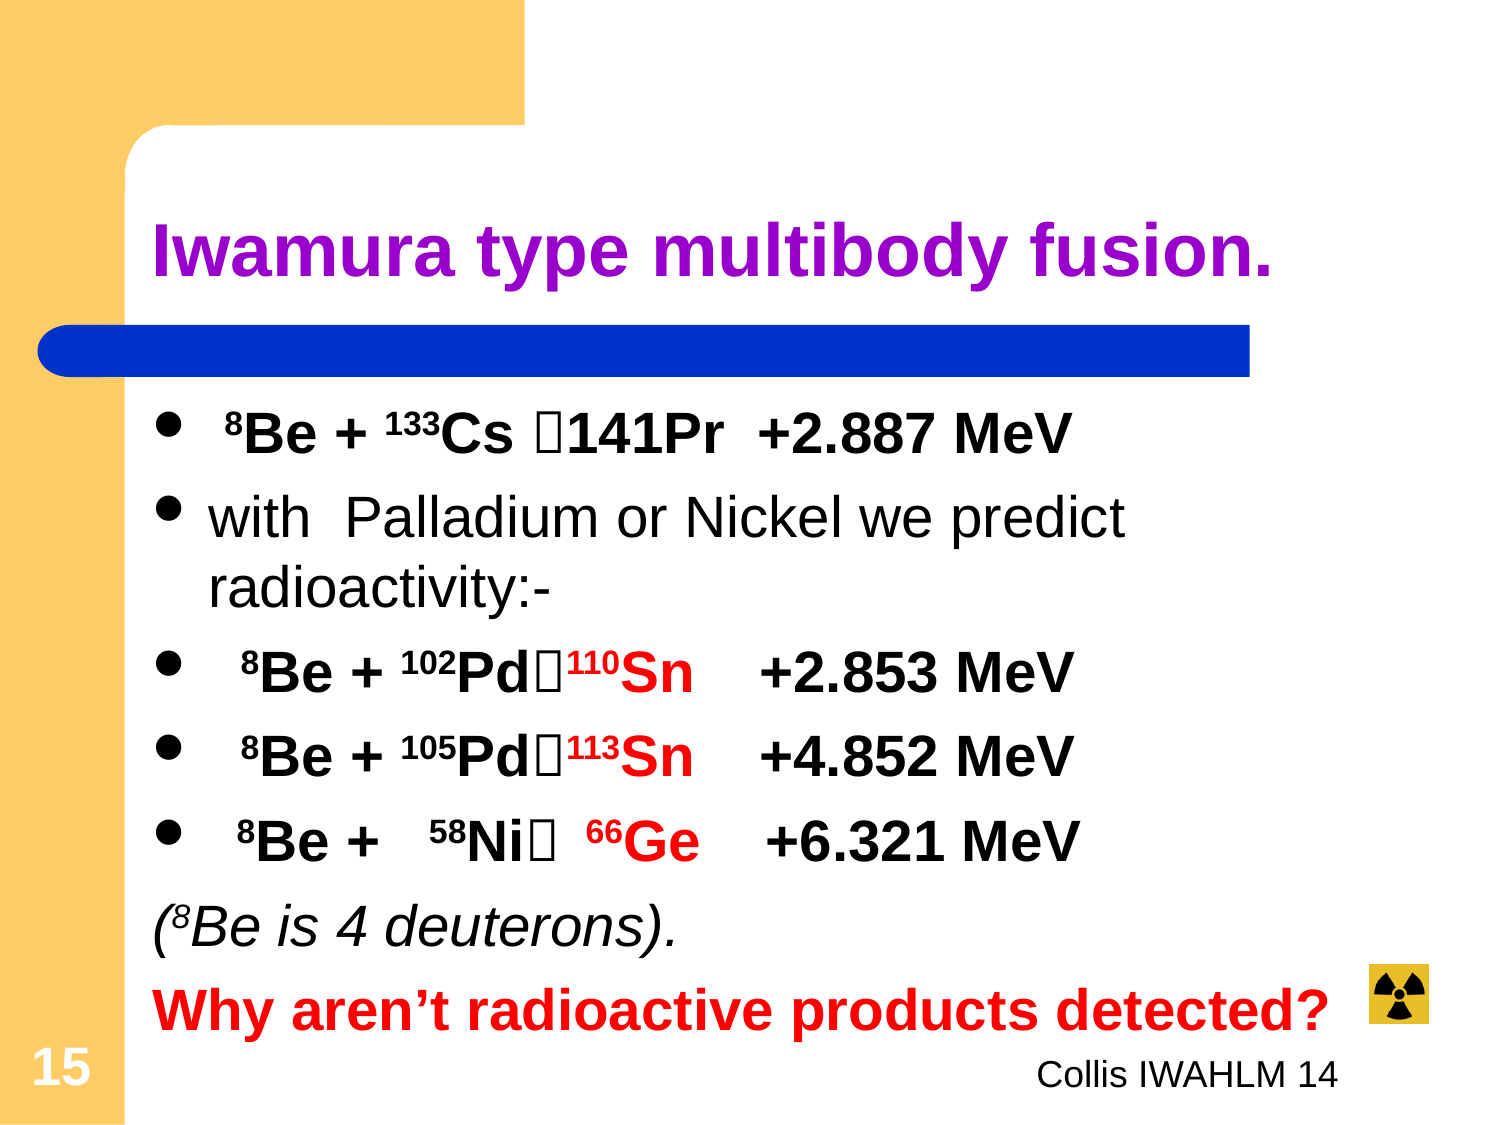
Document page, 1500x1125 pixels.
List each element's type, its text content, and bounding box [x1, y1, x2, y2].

picture [1369, 964, 1430, 1025]
text_box 15 [13, 1023, 111, 1105]
text_box 8Be + 133Cs 141Pr +2.887 MeV with Palladium or Nickel we predict radioactivity:- 8Be + 102Pd110Sn +2.853 MeV 8Be + 105Pd113Sn +4.852 MeV 8Be + 58Ni 66Ge +6.321 MeV (8Be is 4 deuterons). Why aren’t radioactive products detected? [137, 387, 1413, 1024]
text_box Iwamura type multibody fusion. [136, 136, 1413, 301]
footer Collis IWAHLM 14 [949, 1024, 1426, 1103]
